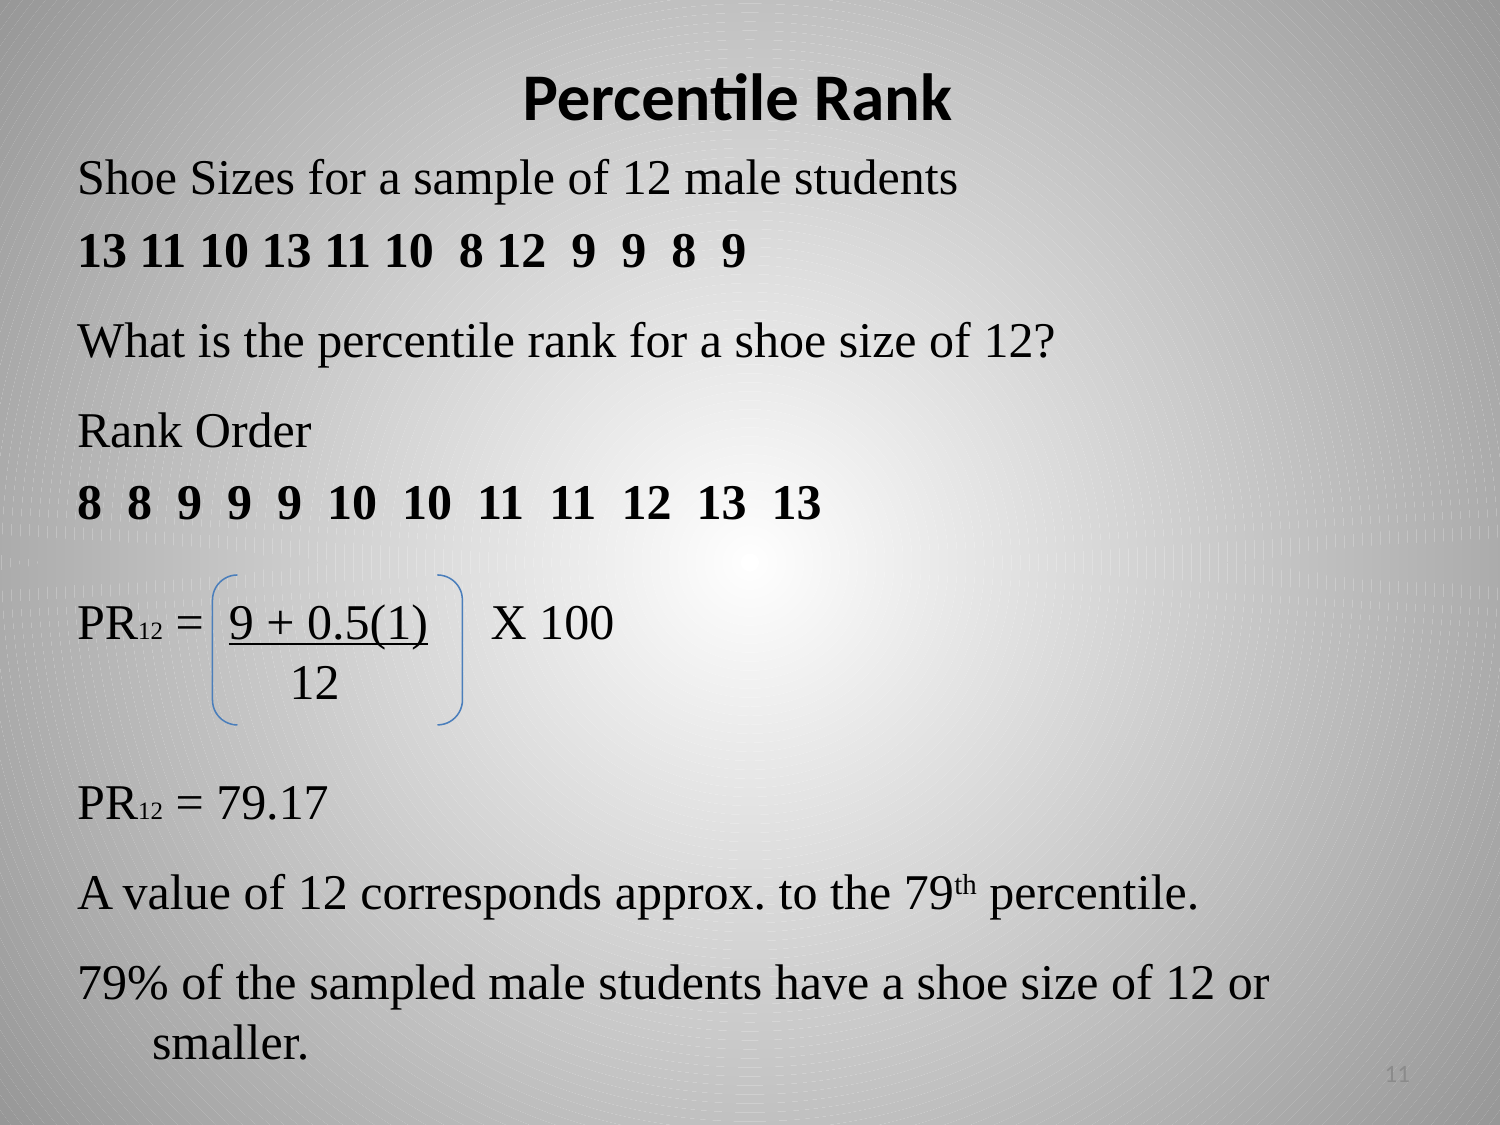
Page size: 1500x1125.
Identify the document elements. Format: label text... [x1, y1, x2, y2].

text_box Shoe Sizes for a sample of 12 male students 13 11 10 13 11 10 8 12 9 9 8 9 What is the percentile rank for a shoe size of 12? Rank Order 8 8 9 9 9 10 10 11 11 12 13 13 PR12 = 9 + 0.5(1) X 100 12 PR12 = 79.17 A value of 12 corresponds approx. to the 79th percentile. 79% of the sampled male students have a shoe size of 12 or smaller. [62, 137, 1400, 1077]
text_box [211, 574, 464, 726]
title Percentile Rank [99, 37, 1375, 137]
slide_number 11 [1074, 1042, 1425, 1103]
